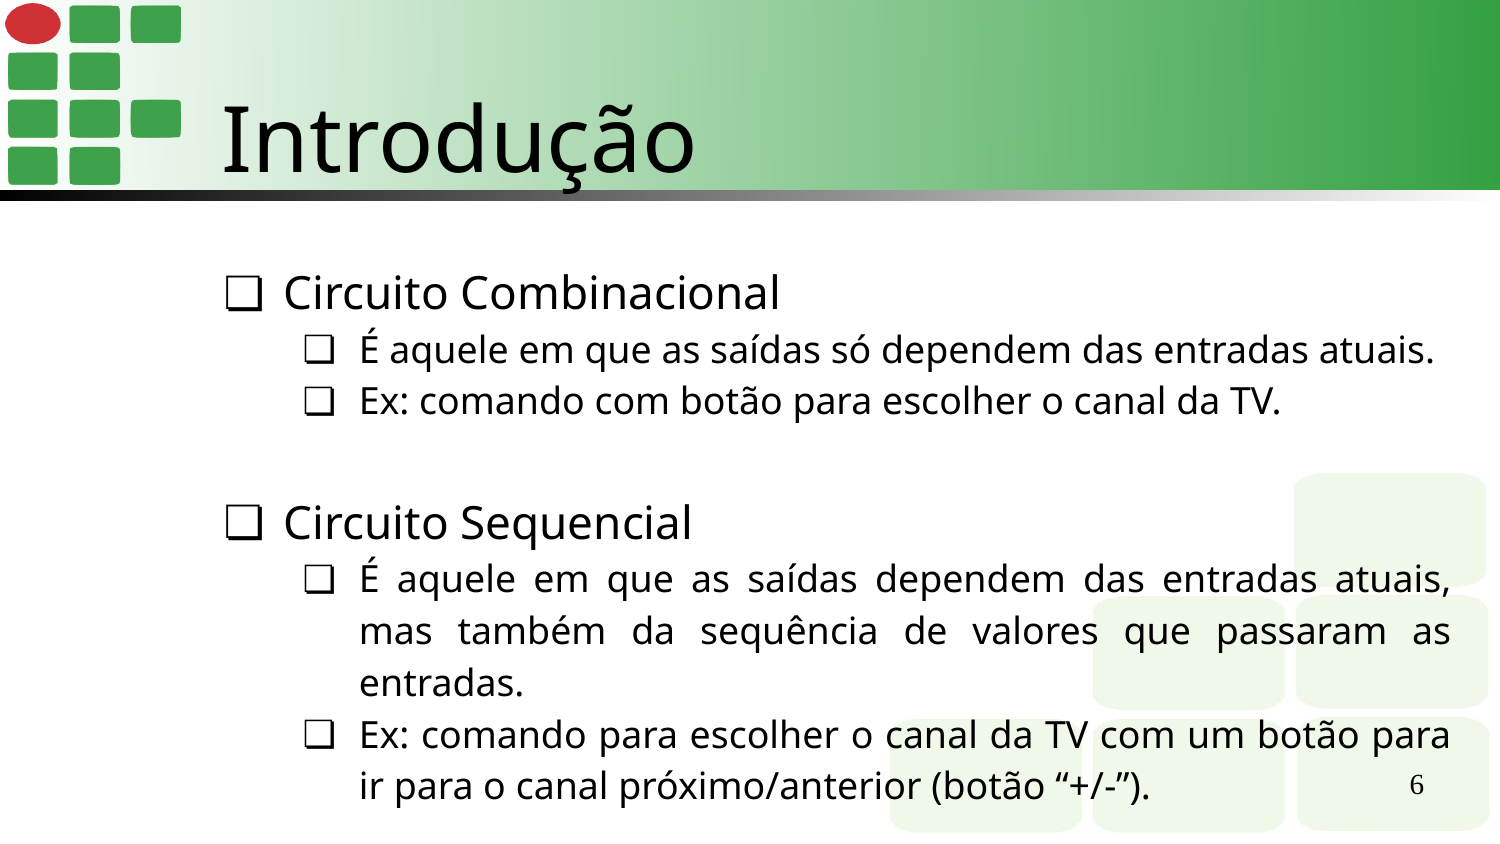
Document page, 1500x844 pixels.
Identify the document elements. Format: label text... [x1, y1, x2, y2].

text_box Circuito Combinacional É aquele em que as saídas só dependem das entradas atuais. Ex: comando com botão para escolher o canal da TV. Circuito Sequencial É aquele em que as saídas dependem das entradas atuais, mas também da sequência de valores que passaram as entradas. Ex: comando para escolher o canal da TV com um botão para ir para o canal próximo/anterior (botão “+/-”). [193, 248, 1468, 827]
picture [5, 3, 181, 185]
picture [803, 441, 1495, 835]
text_box Introdução [206, 26, 1468, 207]
